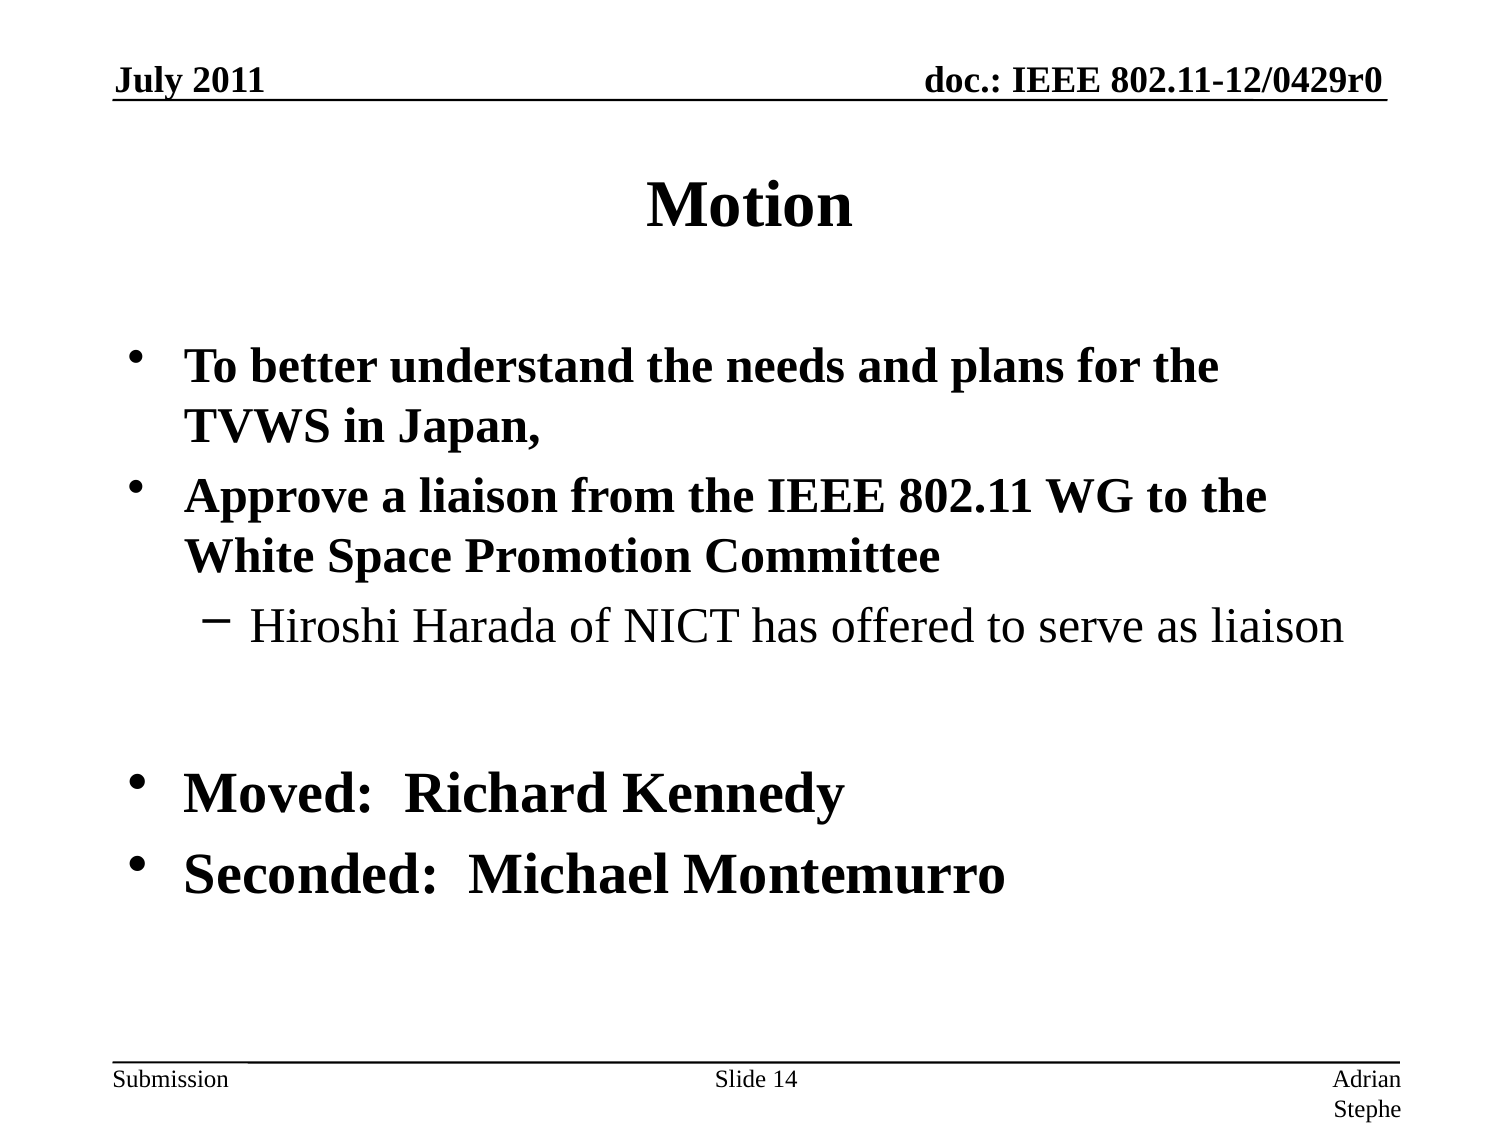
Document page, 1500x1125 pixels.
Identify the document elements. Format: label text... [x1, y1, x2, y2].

slide_number Slide 14 [712, 1061, 800, 1093]
title Motion [112, 112, 1388, 288]
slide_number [114, 54, 374, 101]
list To better understand the needs and plans for the TVWS in Japan, Approve a liaison from the IEEE 802.11 WG to the White Space Promotion Committee Hiroshi Harada of NICT has offered to serve as liaison Moved: Richard Kennedy Seconded: Michael Montemurro [112, 324, 1388, 1000]
footer Adrian Stephens, Intel Corporation [1324, 1061, 1402, 1093]
